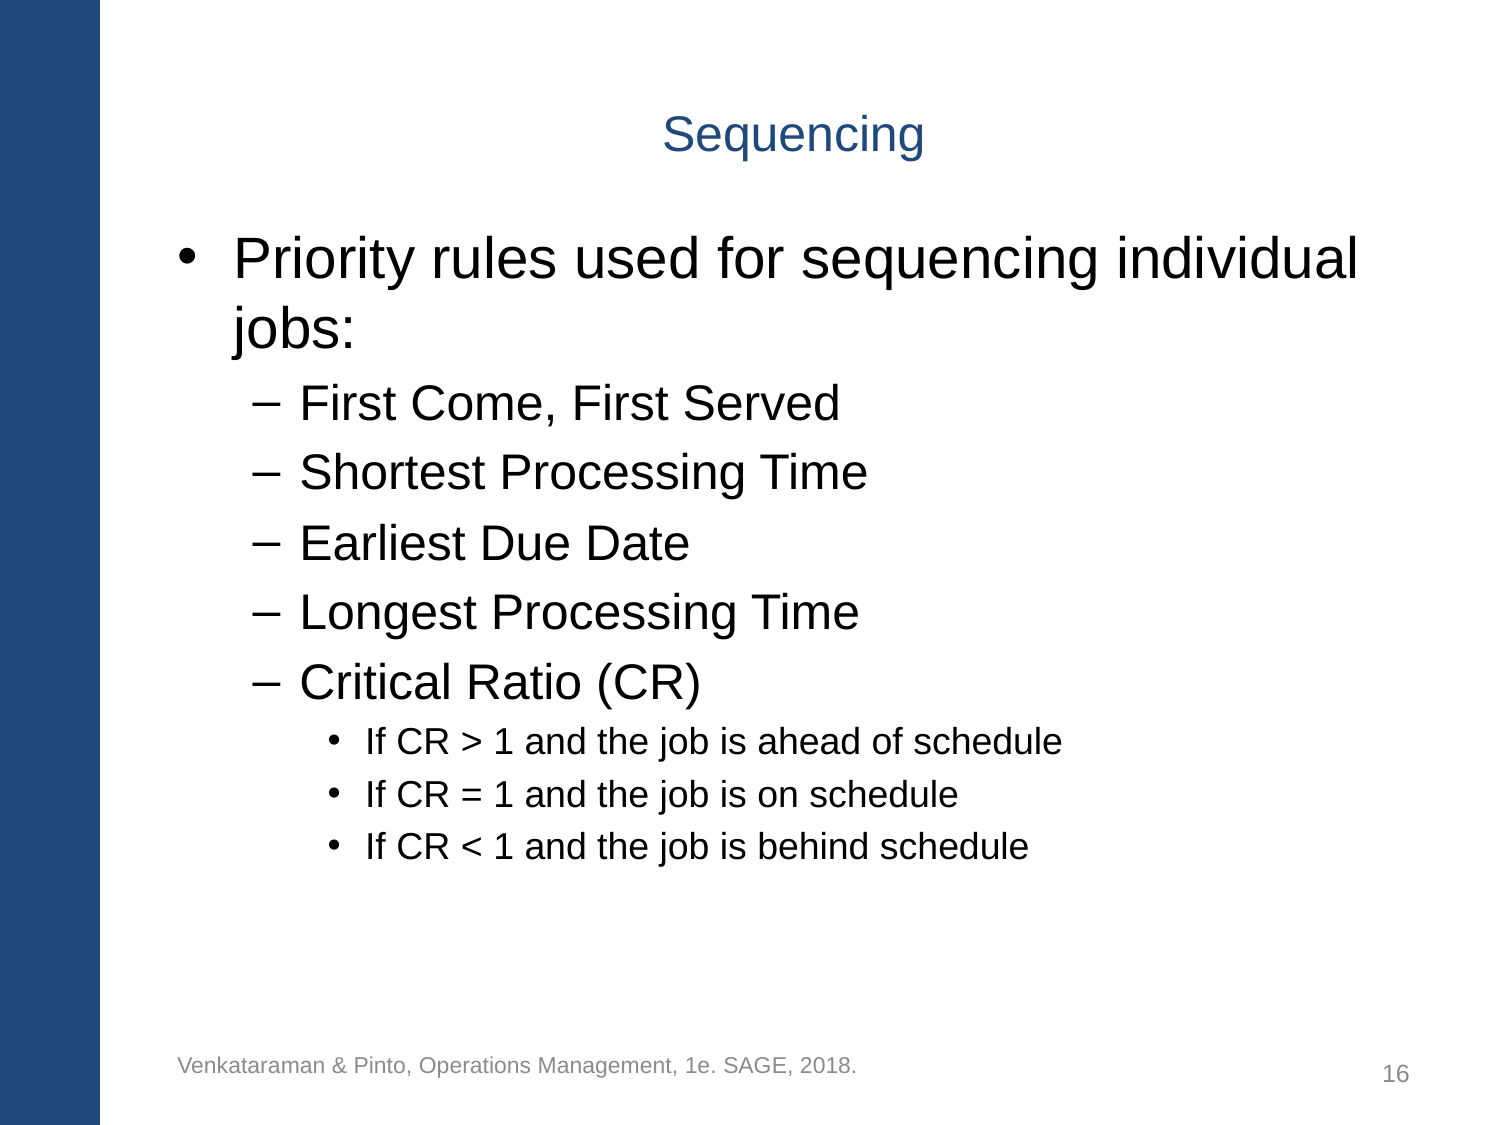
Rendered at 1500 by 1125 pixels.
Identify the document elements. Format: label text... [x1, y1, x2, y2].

footer Venkataraman & Pinto, Operations Management, 1e. SAGE, 2018. [162, 1042, 1313, 1103]
list Priority rules used for sequencing individual jobs: First Come, First Served Shortest Processing Time Earliest Due Date Longest Processing Time Critical Ratio (CR) If CR > 1 and the job is ahead of schedule If CR = 1 and the job is on schedule If CR < 1 and the job is behind schedule [162, 212, 1425, 1025]
title Sequencing [162, 37, 1425, 212]
slide_number 16 [1350, 1042, 1425, 1103]
